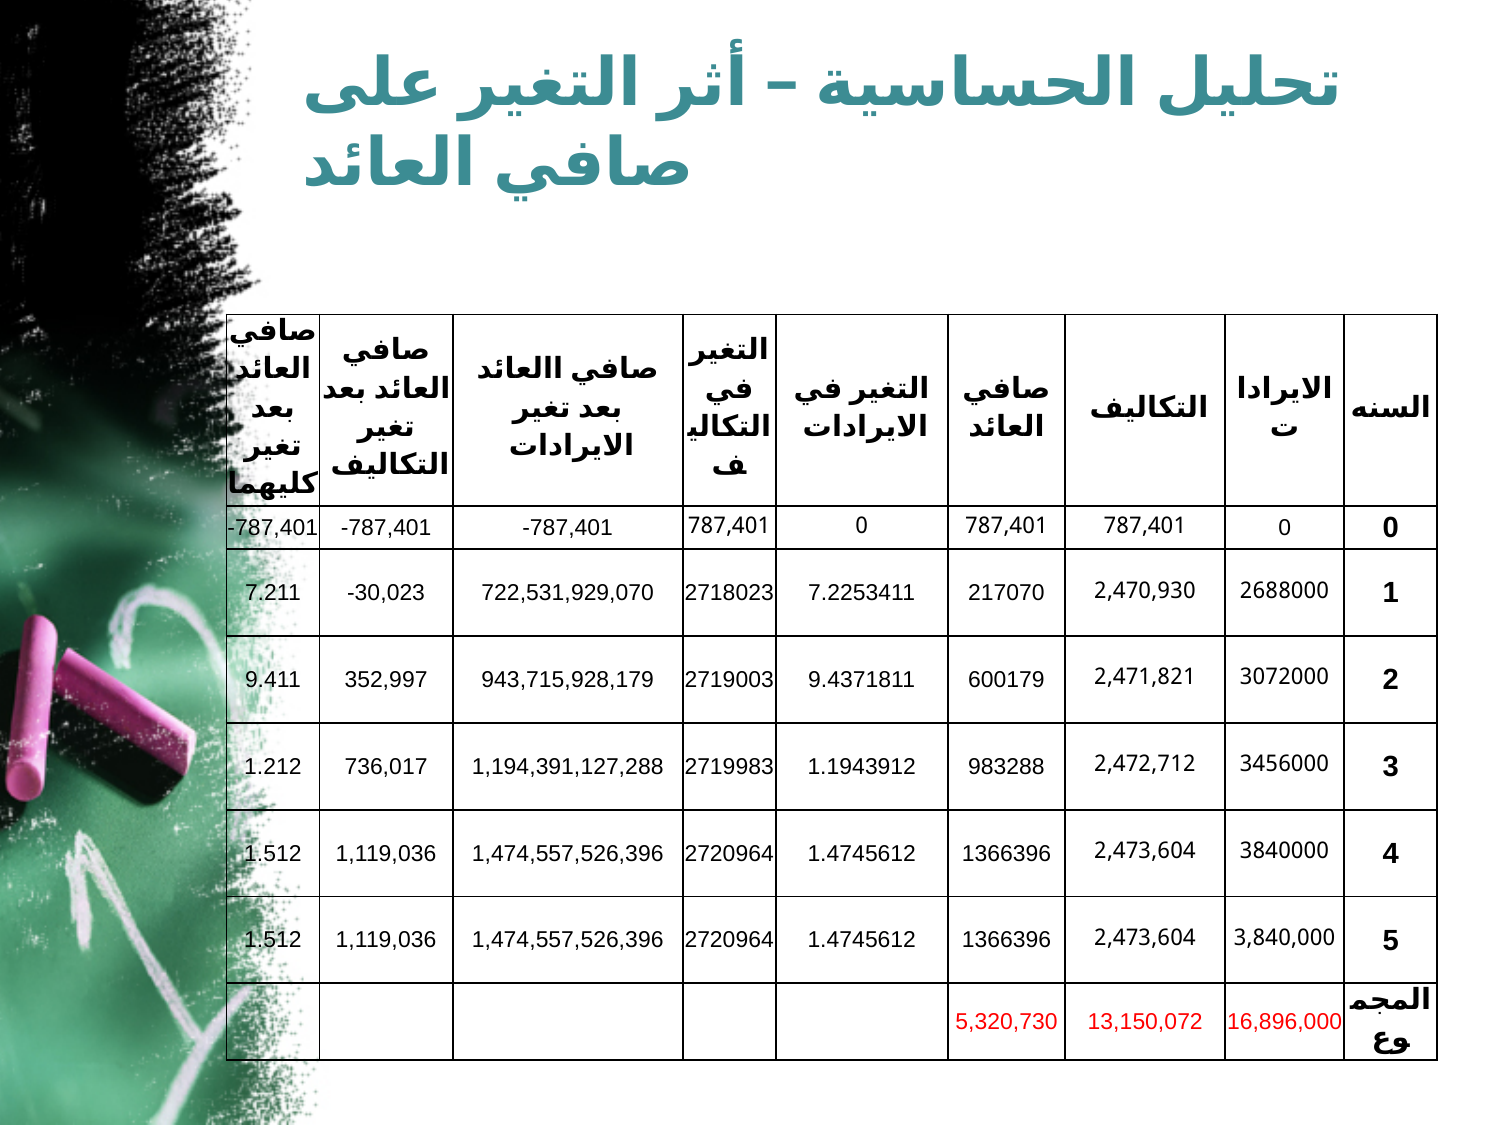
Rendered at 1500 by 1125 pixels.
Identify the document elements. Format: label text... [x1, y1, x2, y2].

table_cell 4 [1345, 811, 1436, 896]
table_cell المجموع [1345, 984, 1436, 1059]
table_header صافي العائد [949, 315, 1064, 505]
table_cell [684, 984, 775, 1059]
picture [0, 0, 1500, 1125]
table_cell 2,472,712 [1066, 724, 1224, 809]
table_cell 16,896,000 [1226, 984, 1343, 1059]
table_cell 2719983 [684, 724, 775, 809]
table_cell 2,471,821 [1066, 637, 1224, 722]
table_cell 1366396 [949, 897, 1064, 982]
table_cell 0 [1226, 507, 1343, 548]
table_cell 13,150,072 [1066, 984, 1224, 1059]
table_cell 3 [1345, 724, 1436, 809]
title تحليل الحساسية – أثر التغير على صافي العائد [287, 50, 1438, 188]
table_cell 1366396 [949, 811, 1064, 896]
table_cell 1.512 [227, 897, 319, 982]
table_cell 2720964 [684, 811, 775, 896]
table_cell 787,401 [1066, 507, 1224, 548]
table_cell -787,401 [454, 507, 682, 548]
table_header صافي االعائد بعد تغير الايرادات [454, 315, 682, 505]
table_cell 983288 [949, 724, 1064, 809]
table_header صافي العائد بعد تغير التكاليف [320, 315, 452, 505]
table_cell [777, 984, 947, 1059]
table_cell 9.4371811 [777, 637, 947, 722]
table_cell 2718023 [684, 550, 775, 635]
table_cell 2,470,930 [1066, 550, 1224, 635]
table_cell -787,401 [227, 507, 319, 548]
table_cell 3,840,000 [1226, 897, 1343, 982]
table_cell -30,023 [320, 550, 452, 635]
table_cell 9.411 [227, 637, 319, 722]
table_cell 1.4745612 [777, 897, 947, 982]
table_cell 600179 [949, 637, 1064, 722]
table_cell 0 [1345, 507, 1436, 548]
table_cell 0 [777, 507, 947, 548]
table_cell 2 [1345, 637, 1436, 722]
table_cell -787,401 [320, 507, 452, 548]
table_header التغير في الايرادات [777, 315, 947, 505]
table_cell 943,715,928,179 [454, 637, 682, 722]
table_header التكاليف [1066, 315, 1224, 505]
table_header صافي العائد بعد تغير كليهما [227, 315, 319, 505]
table_cell [454, 984, 682, 1059]
table_cell 1,194,391,127,288 [454, 724, 682, 809]
table_cell 3840000 [1226, 811, 1343, 896]
table_cell 2720964 [684, 897, 775, 982]
table_cell 1.1943912 [777, 724, 947, 809]
table_cell 787,401 [684, 507, 775, 548]
table_header التغير في التكاليف [684, 315, 775, 505]
table_cell [320, 984, 452, 1059]
table_cell 1.512 [227, 811, 319, 896]
table_cell 1 [1345, 550, 1436, 635]
table_cell 1,119,036 [320, 811, 452, 896]
table_cell 2719003 [684, 637, 775, 722]
table_cell 2,473,604 [1066, 811, 1224, 896]
table_cell 1.212 [227, 724, 319, 809]
table_cell 217070 [949, 550, 1064, 635]
table_cell 7.2253411 [777, 550, 947, 635]
table_cell 3456000 [1226, 724, 1343, 809]
table_cell 736,017 [320, 724, 452, 809]
table_cell 722,531,929,070 [454, 550, 682, 635]
table_cell [227, 984, 319, 1059]
table_cell 5,320,730 [949, 984, 1064, 1059]
table_cell 1,474,557,526,396 [454, 897, 682, 982]
table_header الايرادات [1226, 315, 1343, 505]
table_cell 1,474,557,526,396 [454, 811, 682, 896]
table_cell 1,119,036 [320, 897, 452, 982]
table_cell 2,473,604 [1066, 897, 1224, 982]
table_cell 352,997 [320, 637, 452, 722]
table_cell 2688000 [1226, 550, 1343, 635]
table_cell 5 [1345, 897, 1436, 982]
table_cell 1.4745612 [777, 811, 947, 896]
table_header السنه [1345, 315, 1436, 505]
table_cell 7.211 [227, 550, 319, 635]
table_cell 787,401 [949, 507, 1064, 548]
table_cell 3072000 [1226, 637, 1343, 722]
